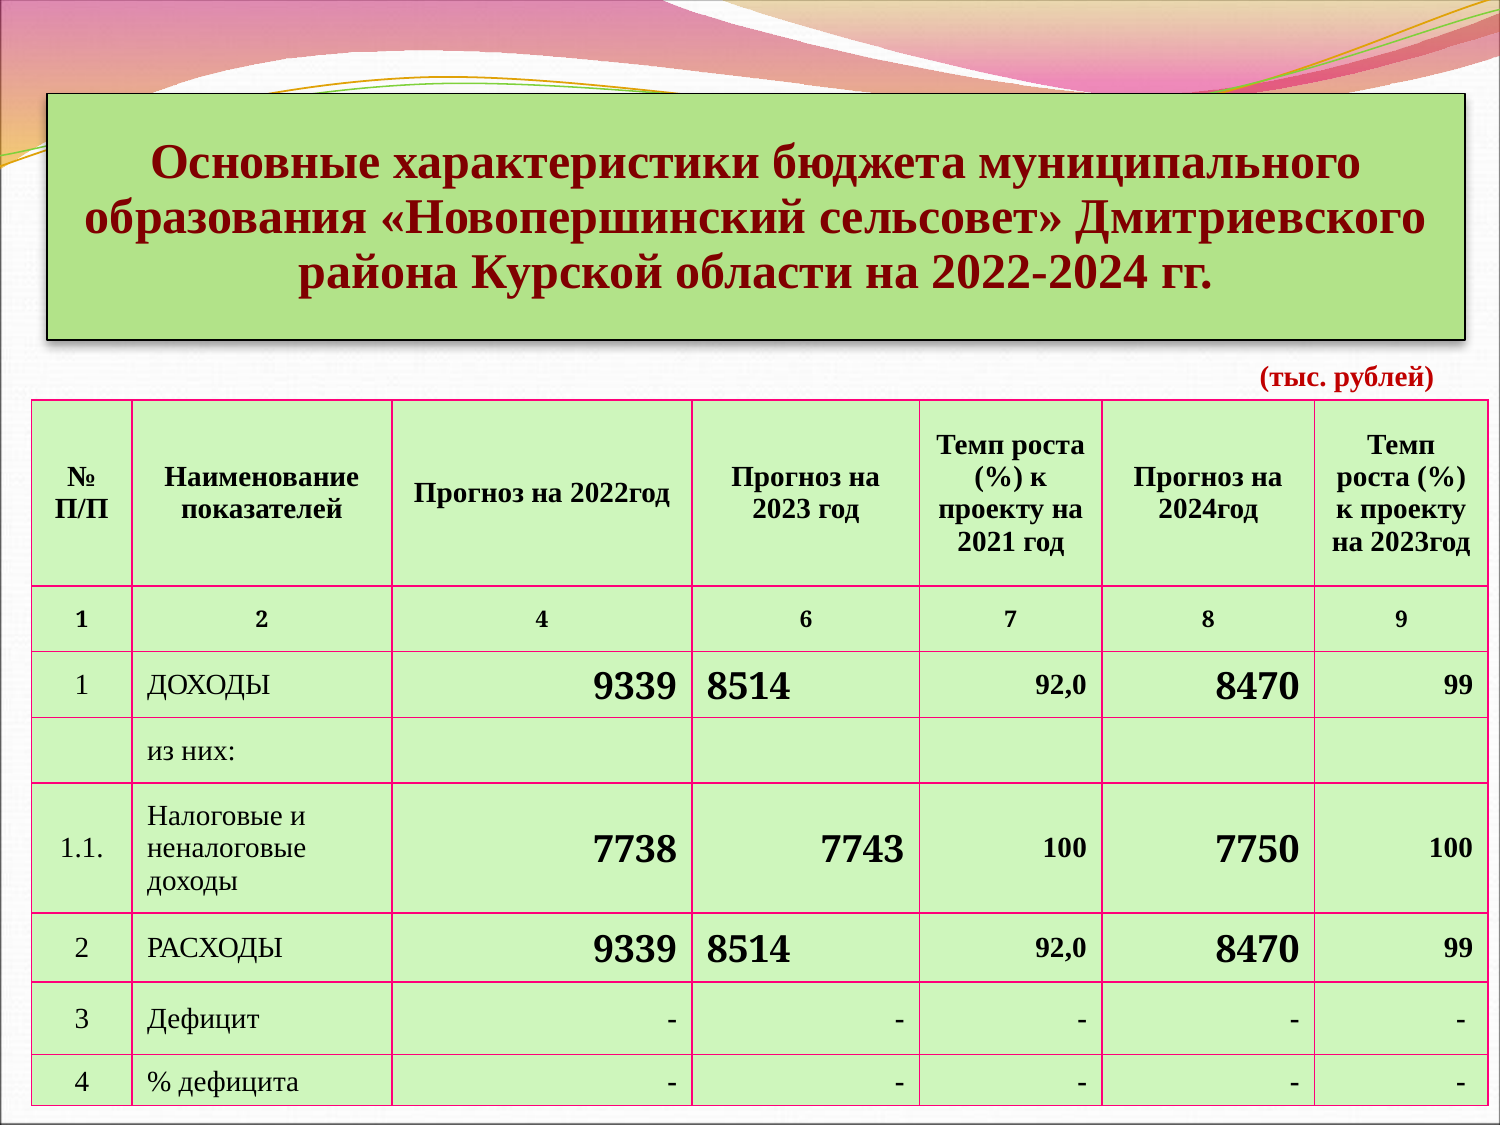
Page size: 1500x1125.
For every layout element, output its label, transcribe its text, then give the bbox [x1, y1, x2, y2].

table_cell 92,0 [920, 914, 1101, 981]
picture [665, 0, 1066, 90]
text_box [1311, 9, 1486, 61]
table_header Прогноз на 2024год [1103, 401, 1314, 585]
table_cell - [693, 1055, 919, 1105]
table_cell 1.1. [32, 784, 131, 912]
picture [24, 148, 46, 156]
table_cell - [393, 983, 691, 1054]
table_cell 4 [32, 1055, 131, 1105]
text_box (тыс. рублей) [1244, 349, 1458, 399]
table_header Наименование показателей [133, 401, 391, 585]
table_cell - [1103, 1055, 1314, 1105]
table_cell Налоговые и неналоговые доходы [133, 784, 391, 912]
table_cell ДОХОДЫ [133, 652, 391, 717]
table_cell 8 [1103, 587, 1314, 651]
table_cell [393, 718, 691, 782]
table_cell 7743 [693, 784, 919, 912]
table_cell - [920, 1055, 1101, 1105]
table_cell [32, 718, 131, 782]
table_cell [1315, 718, 1487, 782]
table_cell 100 [1315, 784, 1487, 912]
table_cell [1103, 718, 1314, 782]
picture [285, 78, 583, 93]
table_cell 7750 [1103, 784, 1314, 912]
table_cell 99 [1315, 652, 1487, 717]
table_cell [693, 718, 919, 782]
table_cell 99 [1315, 914, 1487, 981]
table_cell 9339 [393, 914, 691, 981]
table_cell РАСХОДЫ [133, 914, 391, 981]
table_cell 92,0 [920, 652, 1101, 717]
table_cell [920, 718, 1101, 782]
table_cell из них: [133, 718, 391, 782]
table_cell Дефицит [133, 983, 391, 1054]
table_cell 2 [32, 914, 131, 981]
table_cell - [393, 1055, 691, 1105]
table_cell 1 [32, 652, 131, 717]
table_cell 8470 [1103, 914, 1314, 981]
table_cell 8514 [693, 652, 919, 717]
table_cell - [1103, 983, 1314, 1054]
table_cell 2 [133, 587, 391, 651]
table_cell 9 [1315, 587, 1487, 651]
table_header № П/П [32, 401, 131, 585]
title Основные характеристики бюджета муниципального образования «Новопершинский сельсовет» Дмитриевского района Курской области на 2022-2024 гг. [46, 93, 1466, 341]
picture [0, 56, 1500, 1125]
table_header Темп роста (%) к проекту на 2021 год [920, 401, 1101, 585]
table_cell 7 [920, 587, 1101, 651]
table_cell 1 [32, 587, 131, 651]
picture [155, 51, 866, 93]
table_header Темп роста (%) к проекту на 2023год [1315, 401, 1487, 585]
table_cell 7738 [393, 784, 691, 912]
table_cell - [693, 983, 919, 1054]
table_cell 8514 [693, 914, 919, 981]
table_header Прогноз на 2022год [393, 401, 691, 585]
table_cell - [920, 983, 1101, 1054]
picture [334, 85, 635, 93]
table_cell 3 [32, 983, 131, 1054]
table_cell 100 [920, 784, 1101, 912]
table_cell % дефицита [133, 1055, 391, 1105]
table_header Прогноз на 2023 год [693, 401, 919, 585]
table_cell - [1315, 1055, 1487, 1105]
table_cell - [1315, 983, 1487, 1054]
table_cell 4 [393, 587, 691, 651]
table_cell 8470 [1103, 652, 1314, 717]
table_cell 9339 [393, 652, 691, 717]
table_cell 6 [693, 587, 919, 651]
